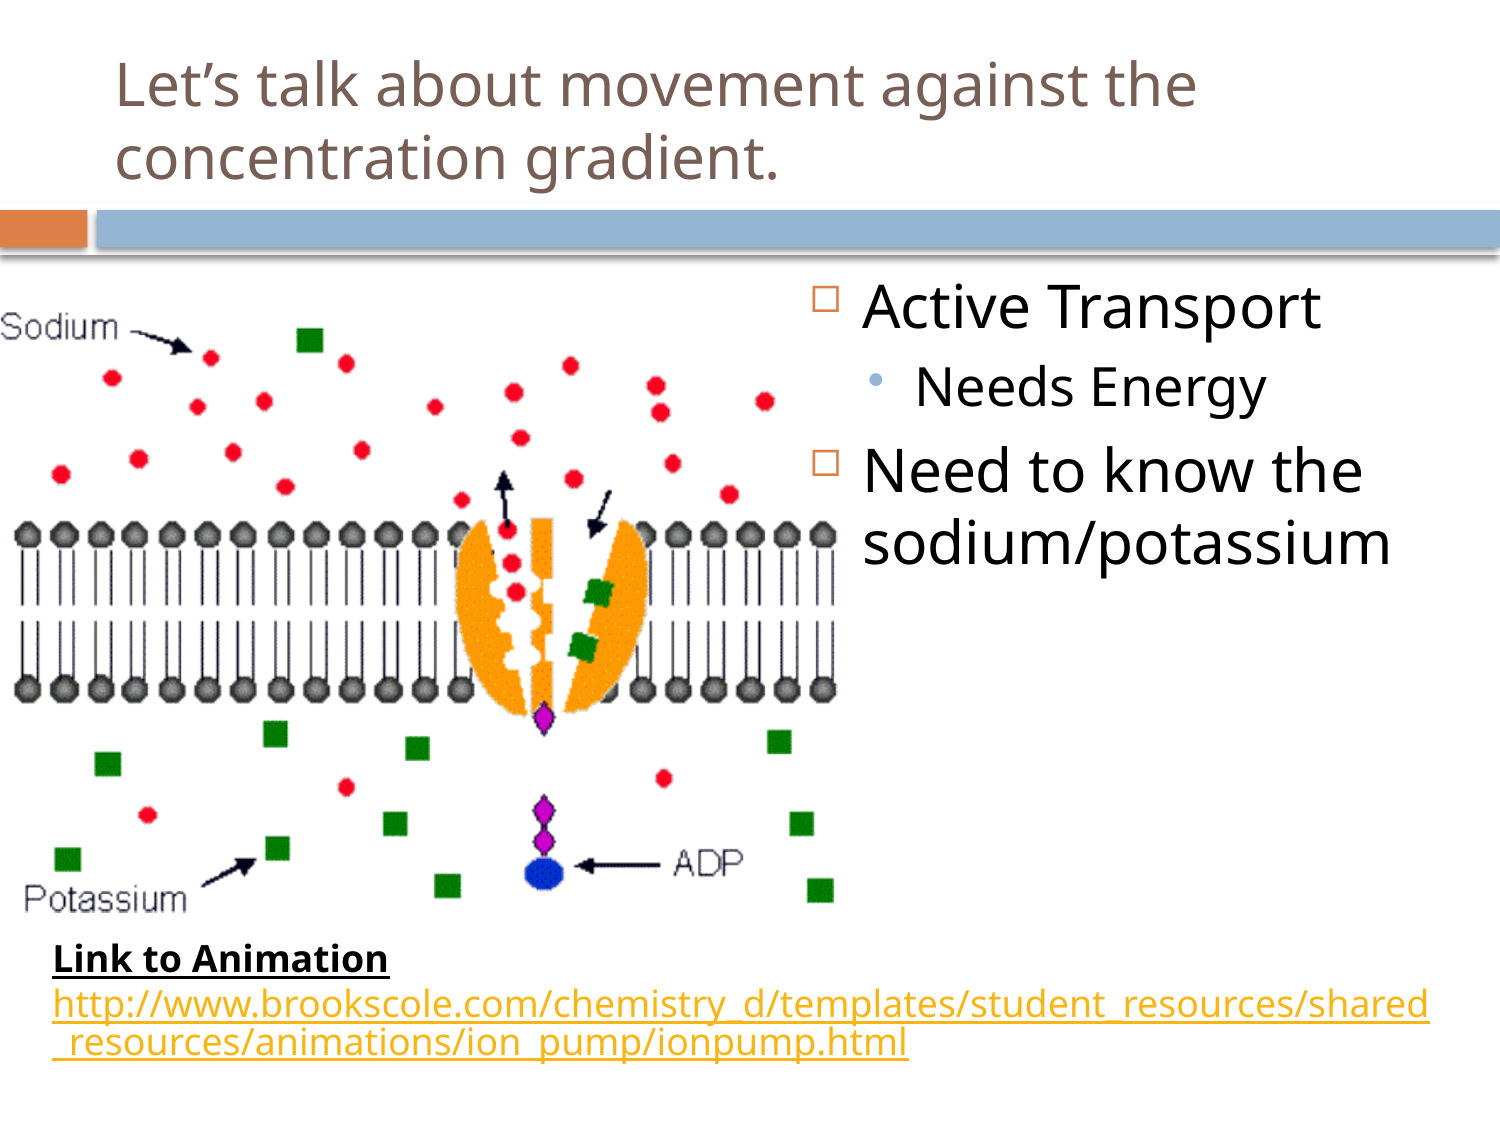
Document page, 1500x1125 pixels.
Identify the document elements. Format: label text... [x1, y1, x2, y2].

list Active Transport Needs Energy Need to know the sodium/potassium [794, 260, 1433, 928]
text_box Link to Animation http://www.brookscole.com/chemistry_d/templates/student_resources/shared_resources/animations/ion_pump/ionpump.html [37, 928, 1450, 1084]
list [0, 312, 838, 913]
title Let’s talk about movement against the concentration gradient. [99, 37, 1438, 200]
